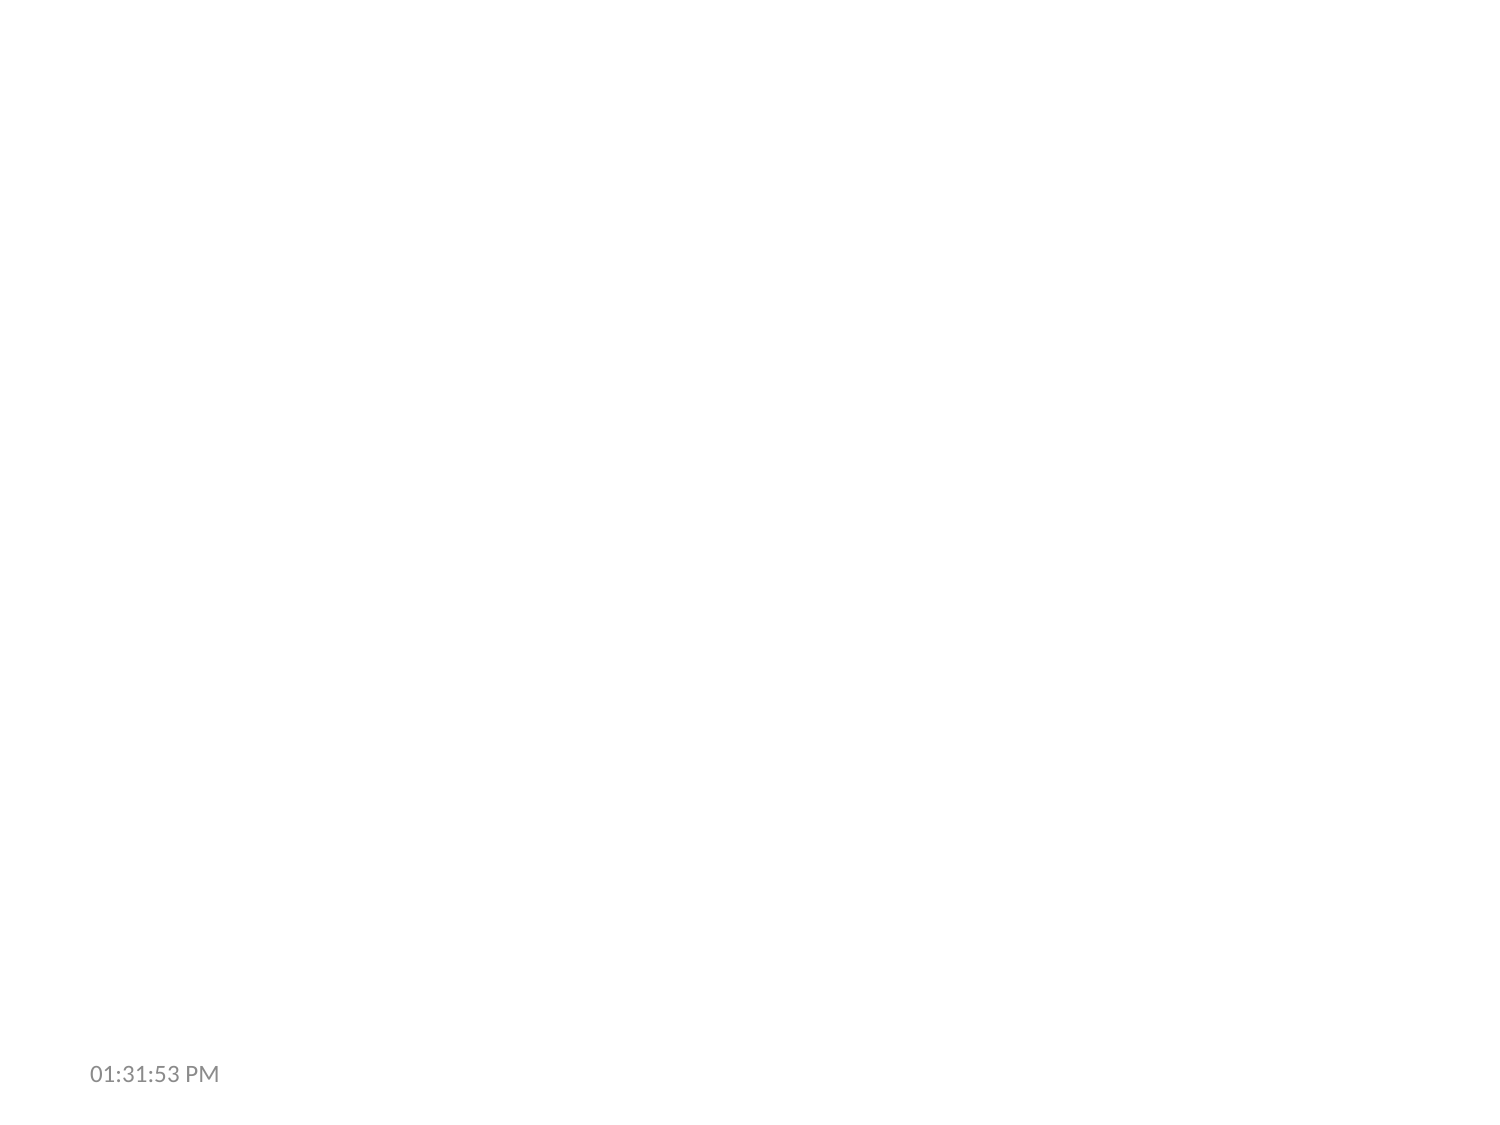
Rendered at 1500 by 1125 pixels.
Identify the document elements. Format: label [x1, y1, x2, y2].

slide_number [75, 1042, 425, 1103]
